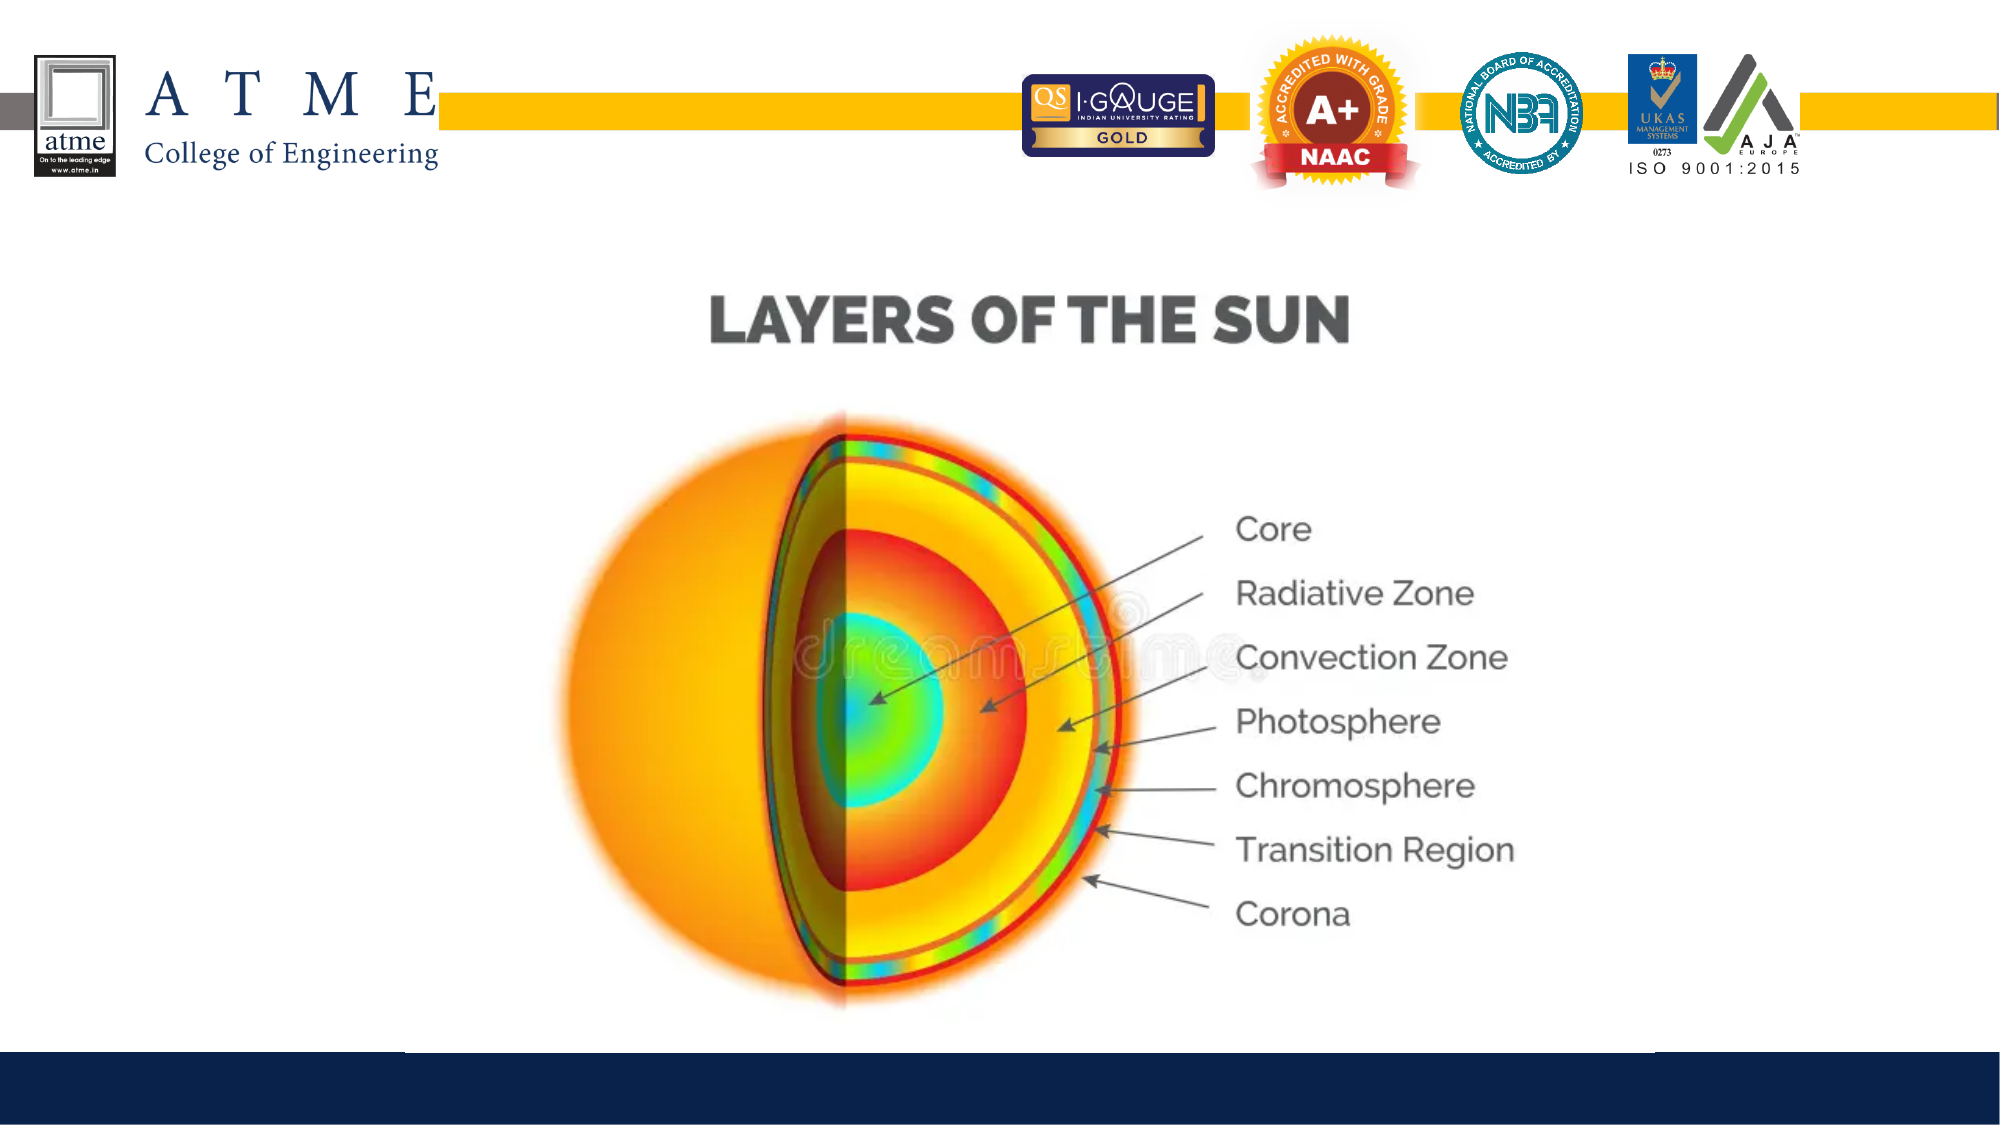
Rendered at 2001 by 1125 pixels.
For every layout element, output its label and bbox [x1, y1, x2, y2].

picture [1250, 43, 1415, 180]
picture [1022, 74, 1215, 157]
picture [0, 219, 2000, 1125]
picture [1628, 52, 1800, 174]
picture [1460, 52, 1583, 174]
picture [34, 55, 439, 177]
